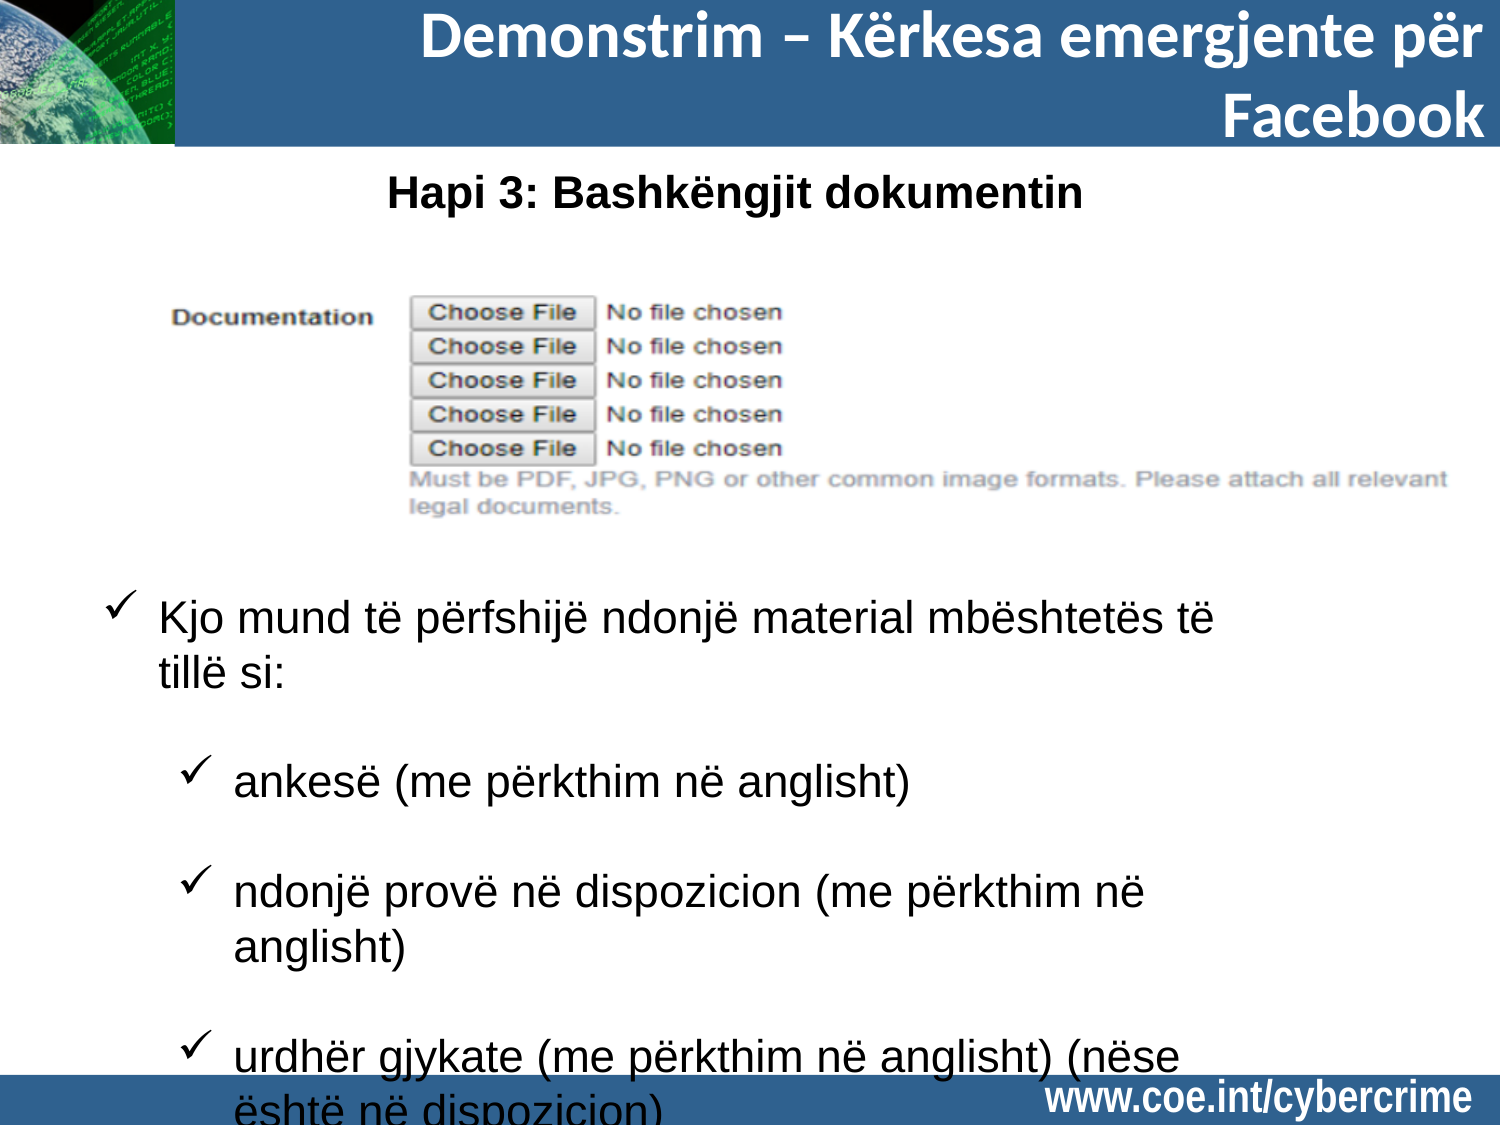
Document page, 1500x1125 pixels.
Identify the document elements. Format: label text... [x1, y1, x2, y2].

text_box [0, 1073, 87, 1125]
text_box www.coe.int/cybercrime [1280, 1059, 1500, 1125]
picture [30, 294, 1469, 522]
picture [0, 0, 175, 144]
text_box Hapi 3: Bashkëngjit dokumentin [31, 155, 1440, 226]
text_box Demonstrim – Kërkesa emergjente për Facebook [177, 0, 1500, 149]
text_box Kjo mund të përfshijë ndonjë material mbështetës të tillë si: ankesë (me përkthim në anglisht) ndonjë provë në dispozicion (me përkthim në anglisht) urdhër gjykate (me përkthim në anglisht) (nëse është në dispozicion) [87, 579, 1280, 1125]
